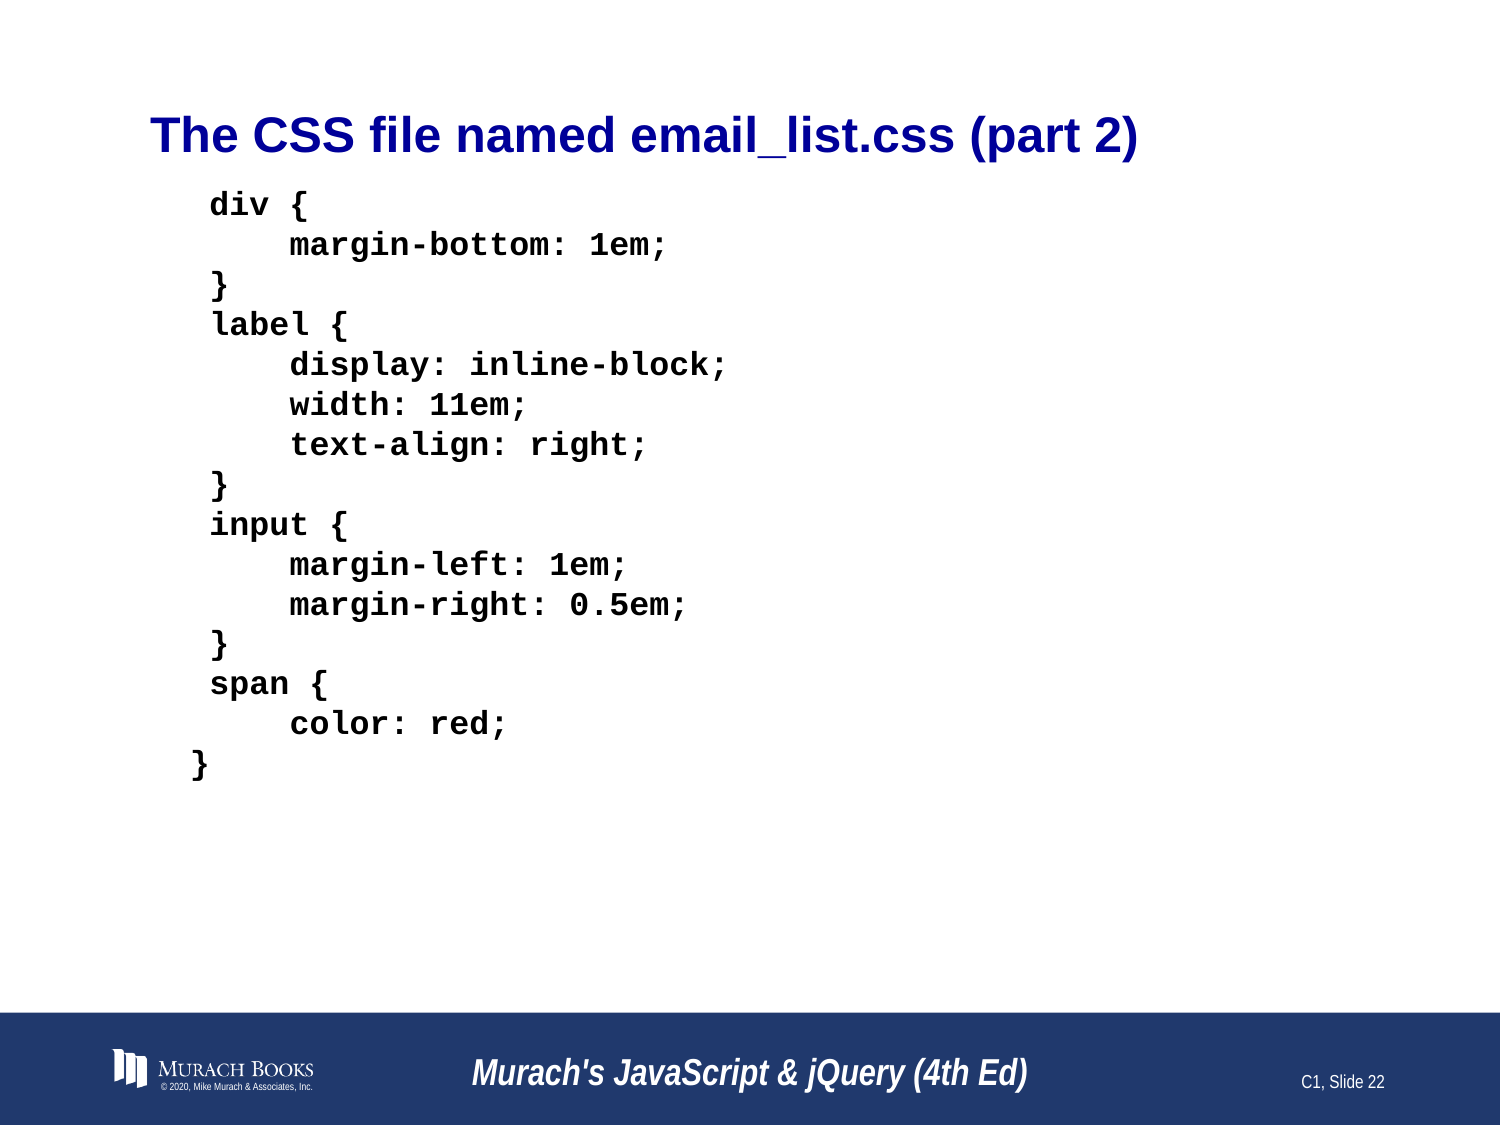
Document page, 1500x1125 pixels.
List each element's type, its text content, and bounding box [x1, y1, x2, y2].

list div { margin-bottom: 1em; } label { display: inline-block; width: 11em; text-align: right; } input { margin-left: 1em; margin-right: 0.5em; } span { color: red; } [137, 174, 1350, 975]
slide_number Murach's JavaScript & jQuery (4th Ed) [463, 1025, 1050, 1100]
slide_number C1, Slide 22 [1087, 1025, 1400, 1100]
title The CSS file named email_list.css (part 2) [150, 102, 1350, 164]
footer © 2020, Mike Murach & Associates, Inc. [12, 1025, 463, 1100]
